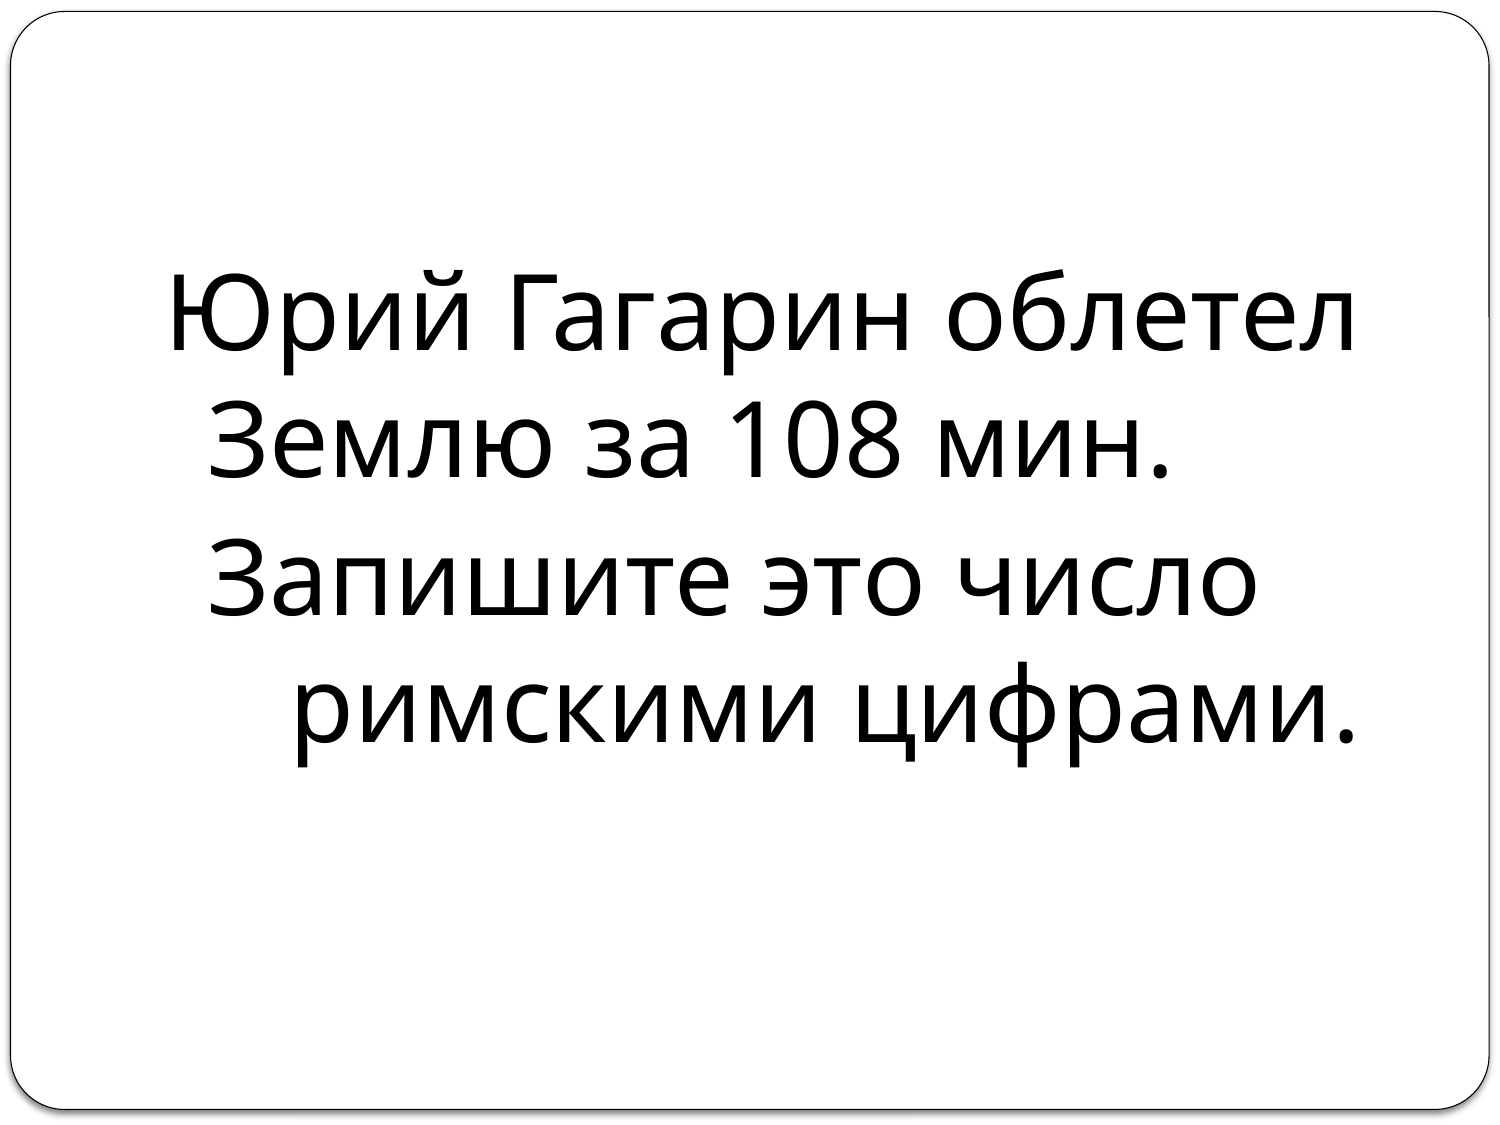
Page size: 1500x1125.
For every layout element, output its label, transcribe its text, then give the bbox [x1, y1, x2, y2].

list Юрий Гагарин облетел Землю за 108 мин. Запишите это число римскими цифрами. [150, 237, 1425, 988]
